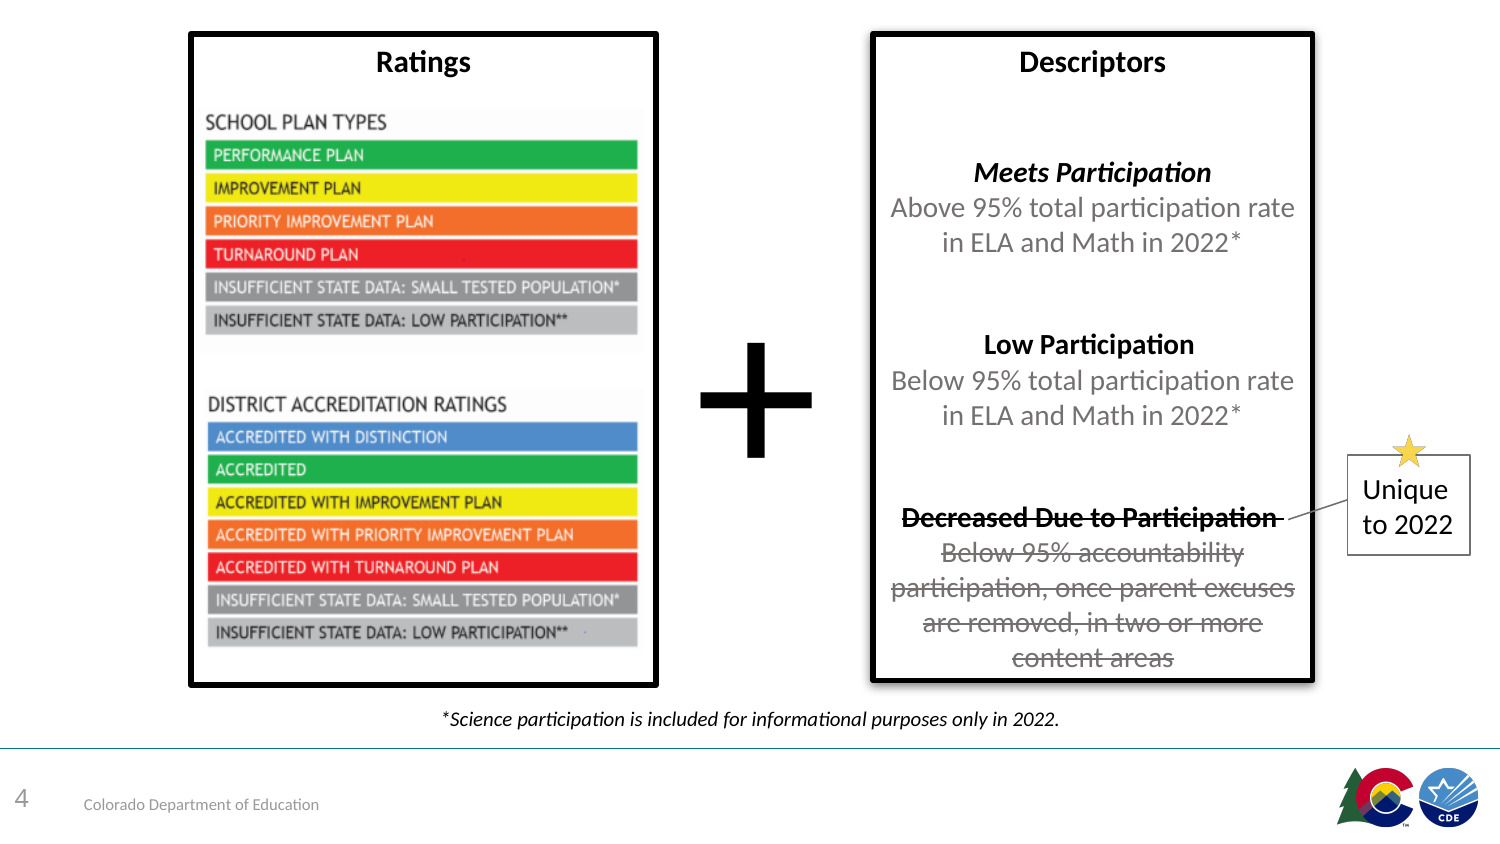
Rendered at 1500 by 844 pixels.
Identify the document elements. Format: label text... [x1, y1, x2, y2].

text_box Descriptors Meets Participation Above 95% total participation rate in ELA and Math in 2022* Low Participation Below 95% total participation rate in ELA and Math in 2022* Decreased Due to Participation Below 95% accountability participation, once parent excuses are removed, in two or more content areas [873, 33, 1313, 681]
text_box *Science participation is included for informational purposes only in 2022. [189, 692, 1311, 743]
text_box Unique to 2022 [1347, 454, 1470, 555]
text_box Ratings [190, 33, 656, 686]
picture [195, 103, 644, 353]
picture [1336, 767, 1479, 828]
picture [1391, 433, 1426, 468]
picture [195, 387, 644, 650]
slide_number 4 [14, 767, 105, 832]
text_box + [680, 225, 836, 536]
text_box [1287, 499, 1348, 520]
